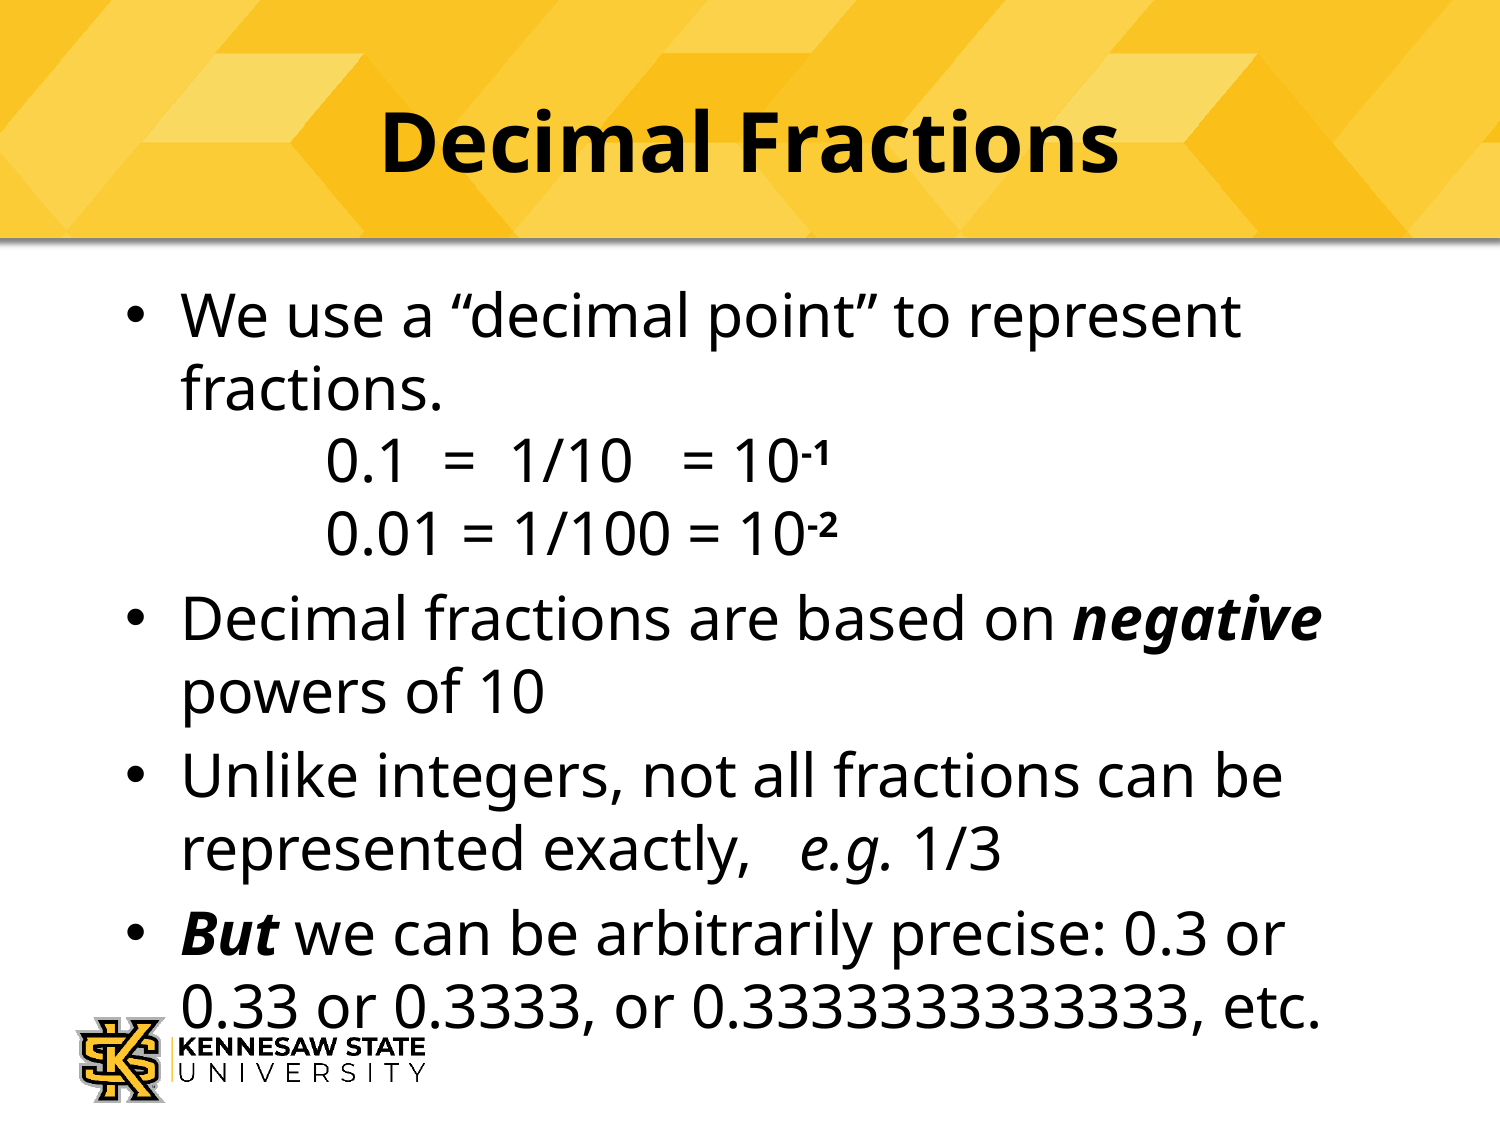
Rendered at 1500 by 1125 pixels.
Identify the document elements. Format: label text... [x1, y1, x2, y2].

picture [0, 0, 1500, 251]
picture [75, 1017, 425, 1103]
list We use a “decimal point” to represent fractions. 0.1 = 1/10 = 10-1 0.01 = 1/100 = 10-2 Decimal fractions are based on negative powers of 10 Unlike integers, not all fractions can be represented exactly, e.g. 1/3 But we can be arbitrarily precise: 0.3 or 0.33 or 0.3333, or 0.3333333333333, etc. [110, 269, 1388, 1055]
title Decimal Fractions [75, 45, 1425, 233]
